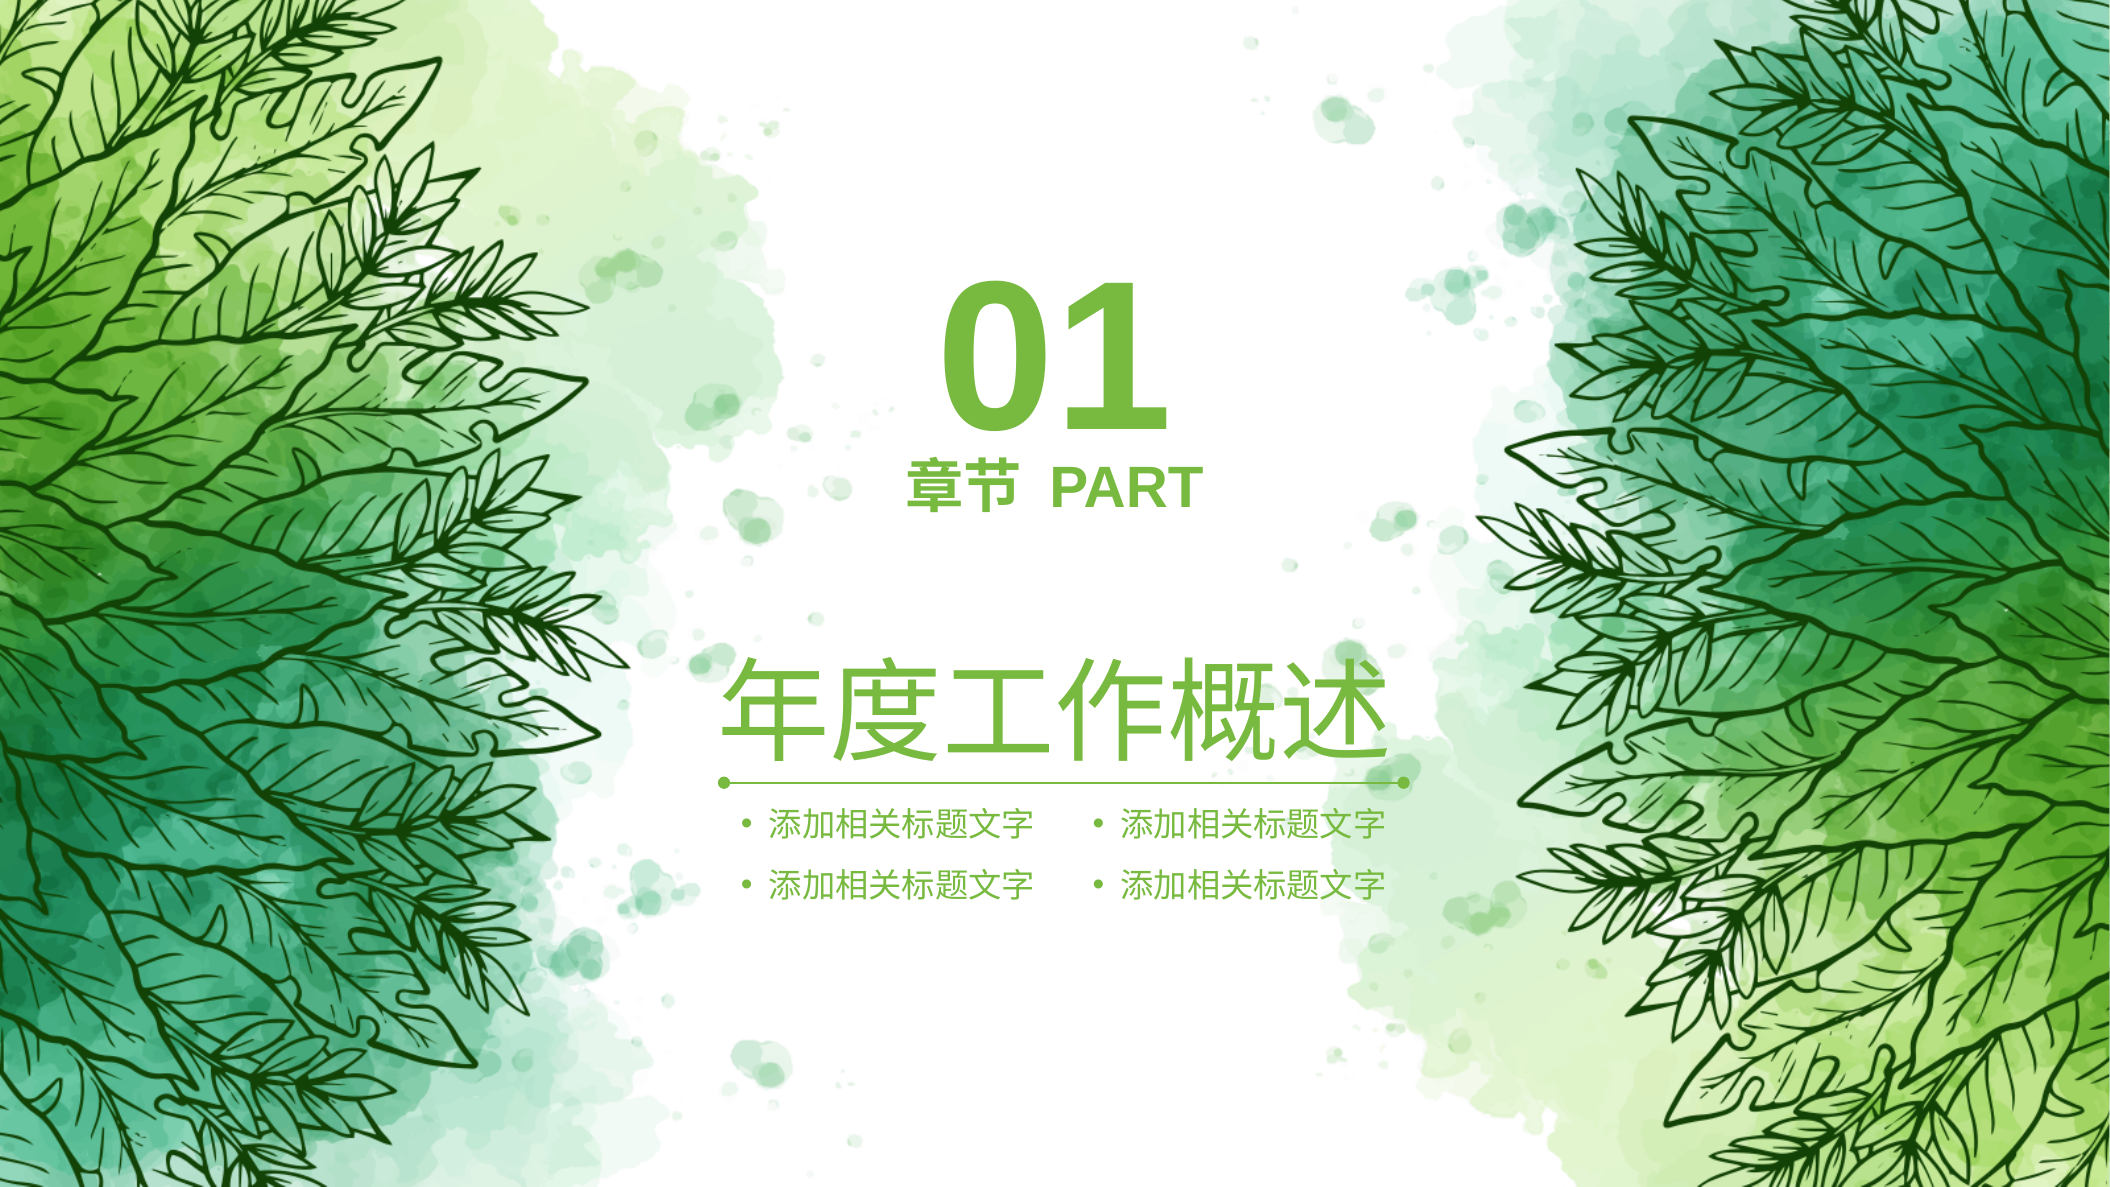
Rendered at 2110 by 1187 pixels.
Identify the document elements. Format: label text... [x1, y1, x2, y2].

text_box 添加相关标题文字 [726, 857, 1050, 912]
text_box 添加相关标题文字 [726, 795, 1050, 851]
text_box 添加相关标题文字 [1077, 795, 1402, 851]
text_box 添加相关标题文字 [1077, 857, 1402, 912]
text_box 01 [915, 216, 1194, 449]
text_box 章节 PART [770, 449, 1339, 520]
text_box 年度工作概述 [688, 640, 1422, 776]
text_box [0, 0, 2110, 1187]
